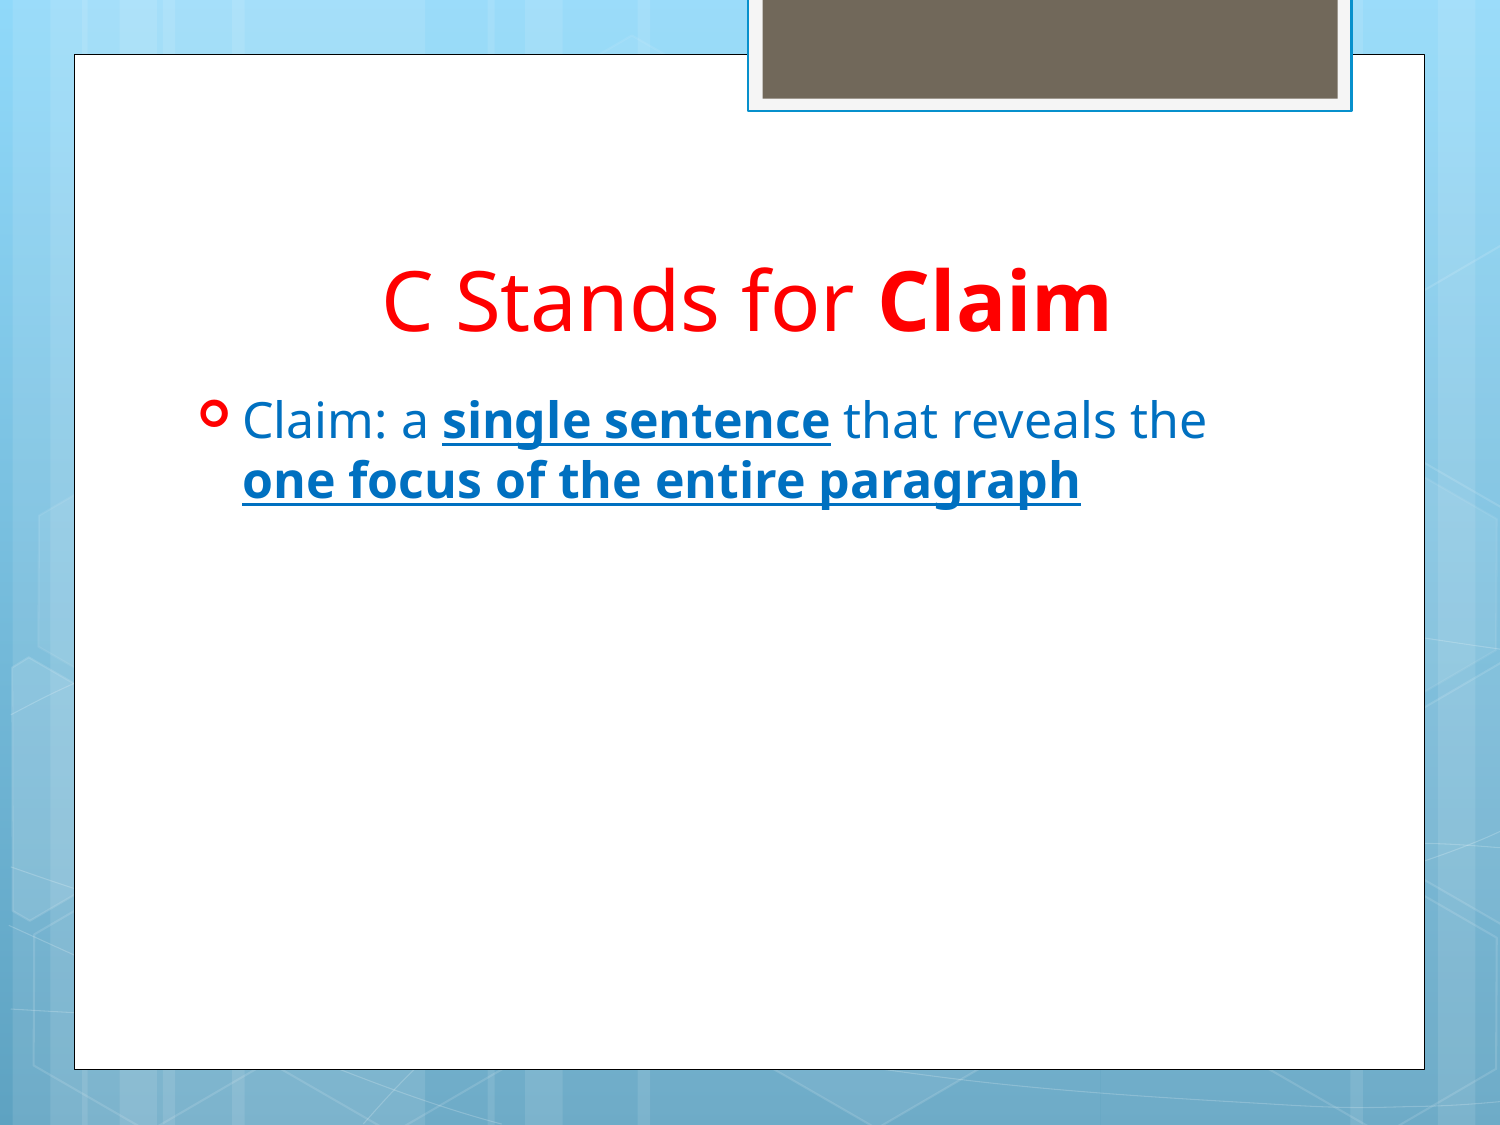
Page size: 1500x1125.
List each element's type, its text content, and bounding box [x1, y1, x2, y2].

title C Stands for Claim [171, 168, 1324, 357]
list Claim: a single sentence that reveals the one focus of the entire paragraph [171, 381, 1283, 957]
